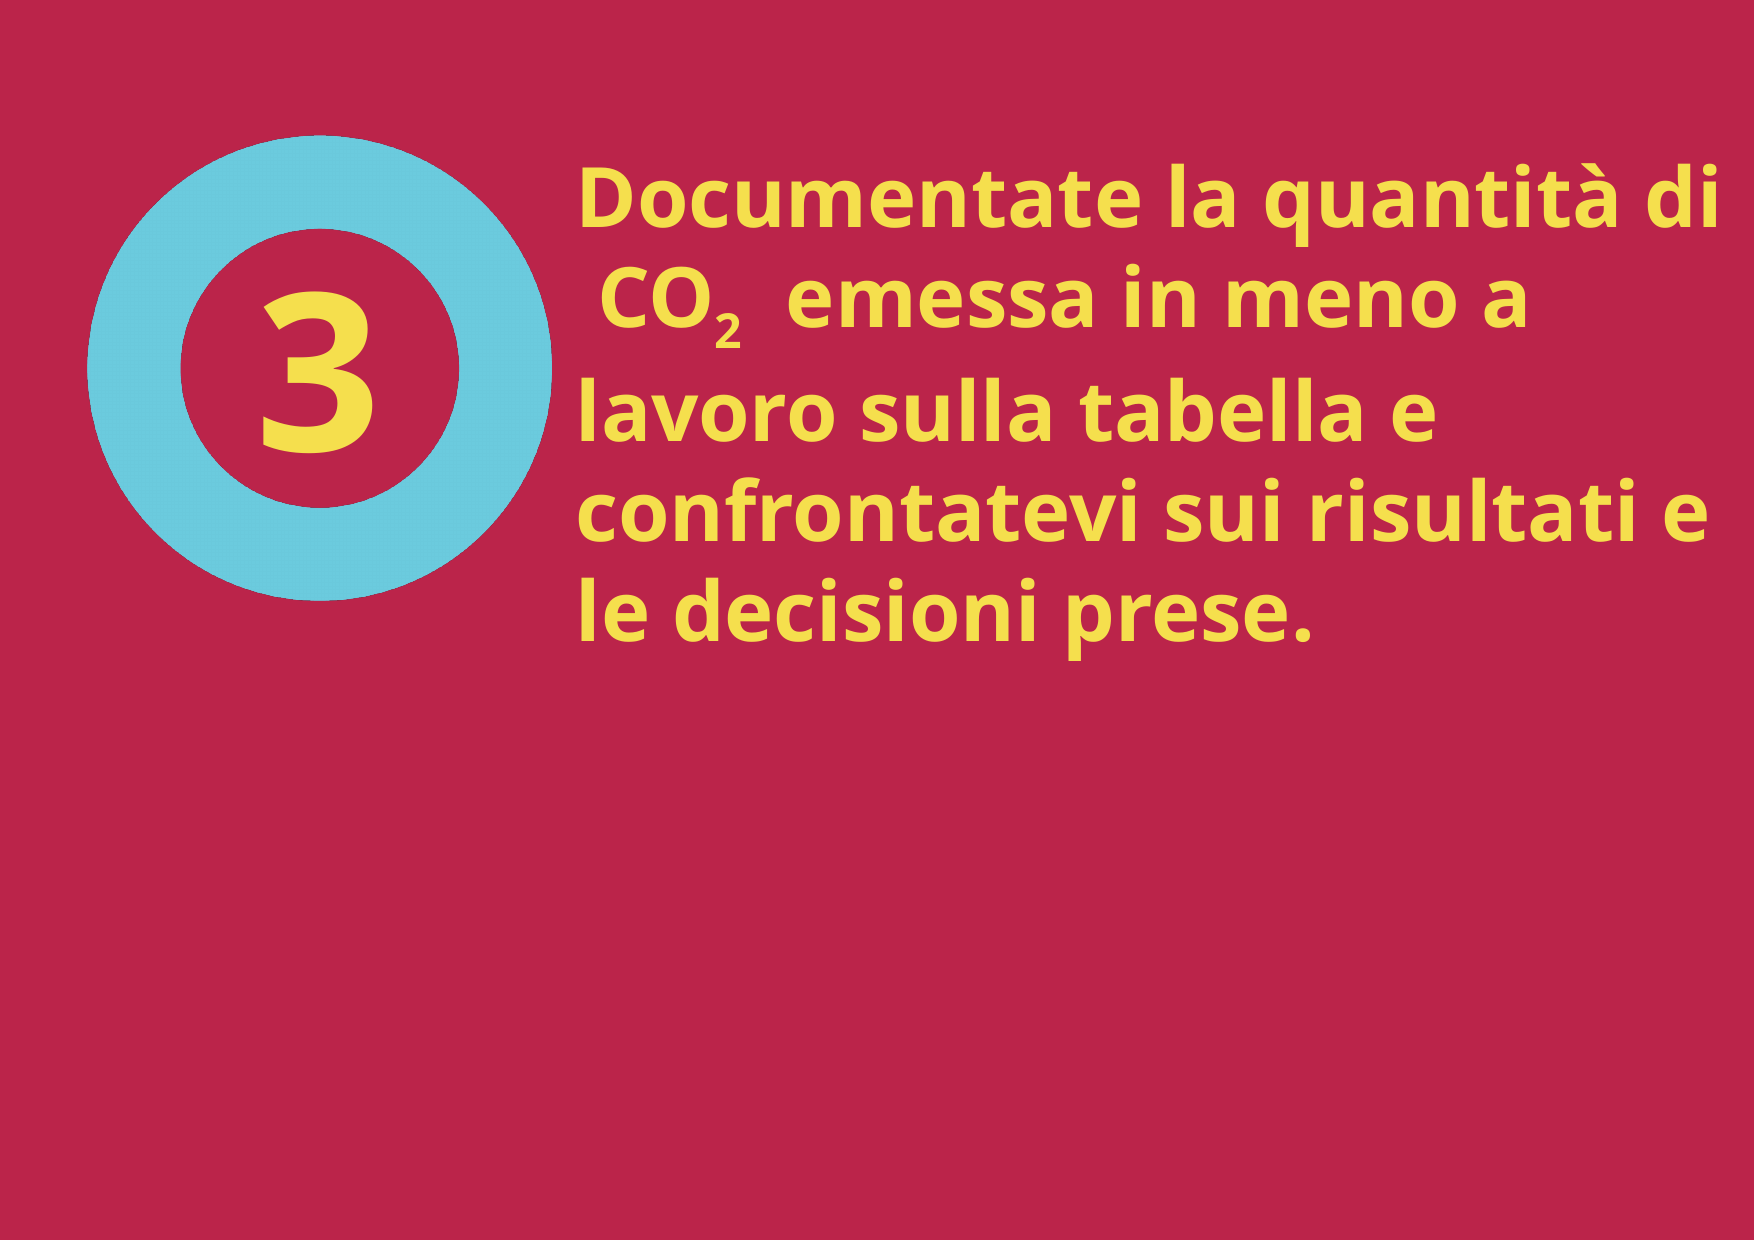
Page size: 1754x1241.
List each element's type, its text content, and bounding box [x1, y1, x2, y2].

text_box Documentate la quantità di CO2 emessa in meno a lavoro sulla tabella e confrontatevi sui risultati e le decisioni prese. [560, 36, 1743, 666]
picture [87, 135, 552, 601]
